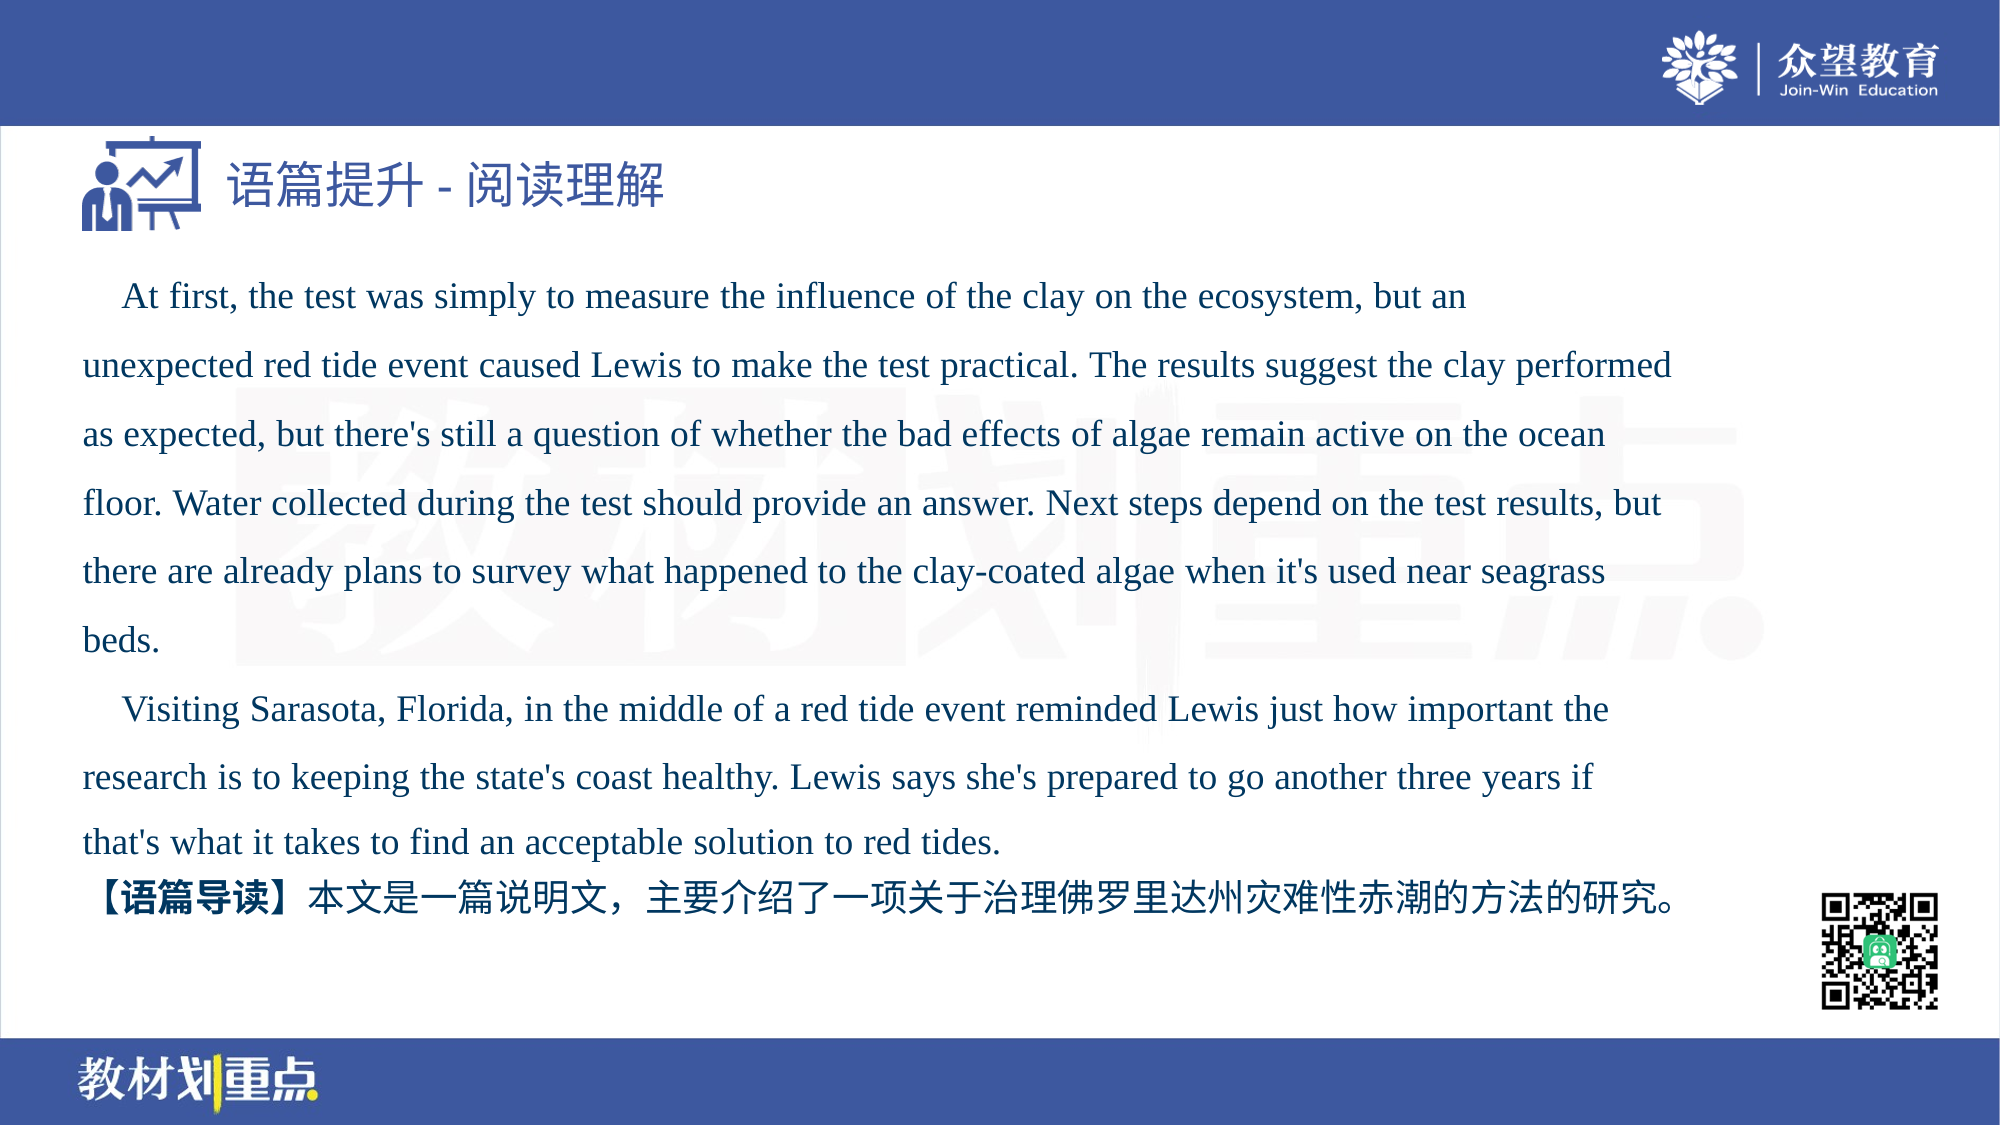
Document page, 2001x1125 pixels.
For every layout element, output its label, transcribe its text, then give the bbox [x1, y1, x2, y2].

text_box At first, the test was simply to measure the influence of the clay on the ecosystem, but an unexpected red tide event caused Lewis to make the test practical. The results suggest the clay performed as expected, but there's still a question of whether the bad effects of algae remain active on the ocean floor. Water collected during the test should provide an answer. Next steps depend on the test results, but there are already plans to survey what happened to the clay-coated algae when it's used near seagrass beds. Visiting Sarasota, Florida, in the middle of a red tide event reminded Lewis just how important the research is to keeping the state's coast healthy. Lewis says she's prepared to go another three years if that's what it takes to find an acceptable solution to red tides. [82, 247, 1817, 854]
text_box 【语篇导读】本文是一篇说明文，主要介绍了一项关于治理佛罗里达州灾难性赤潮的方法的研究。 [82, 854, 1817, 913]
picture [0, 0, 2000, 1125]
